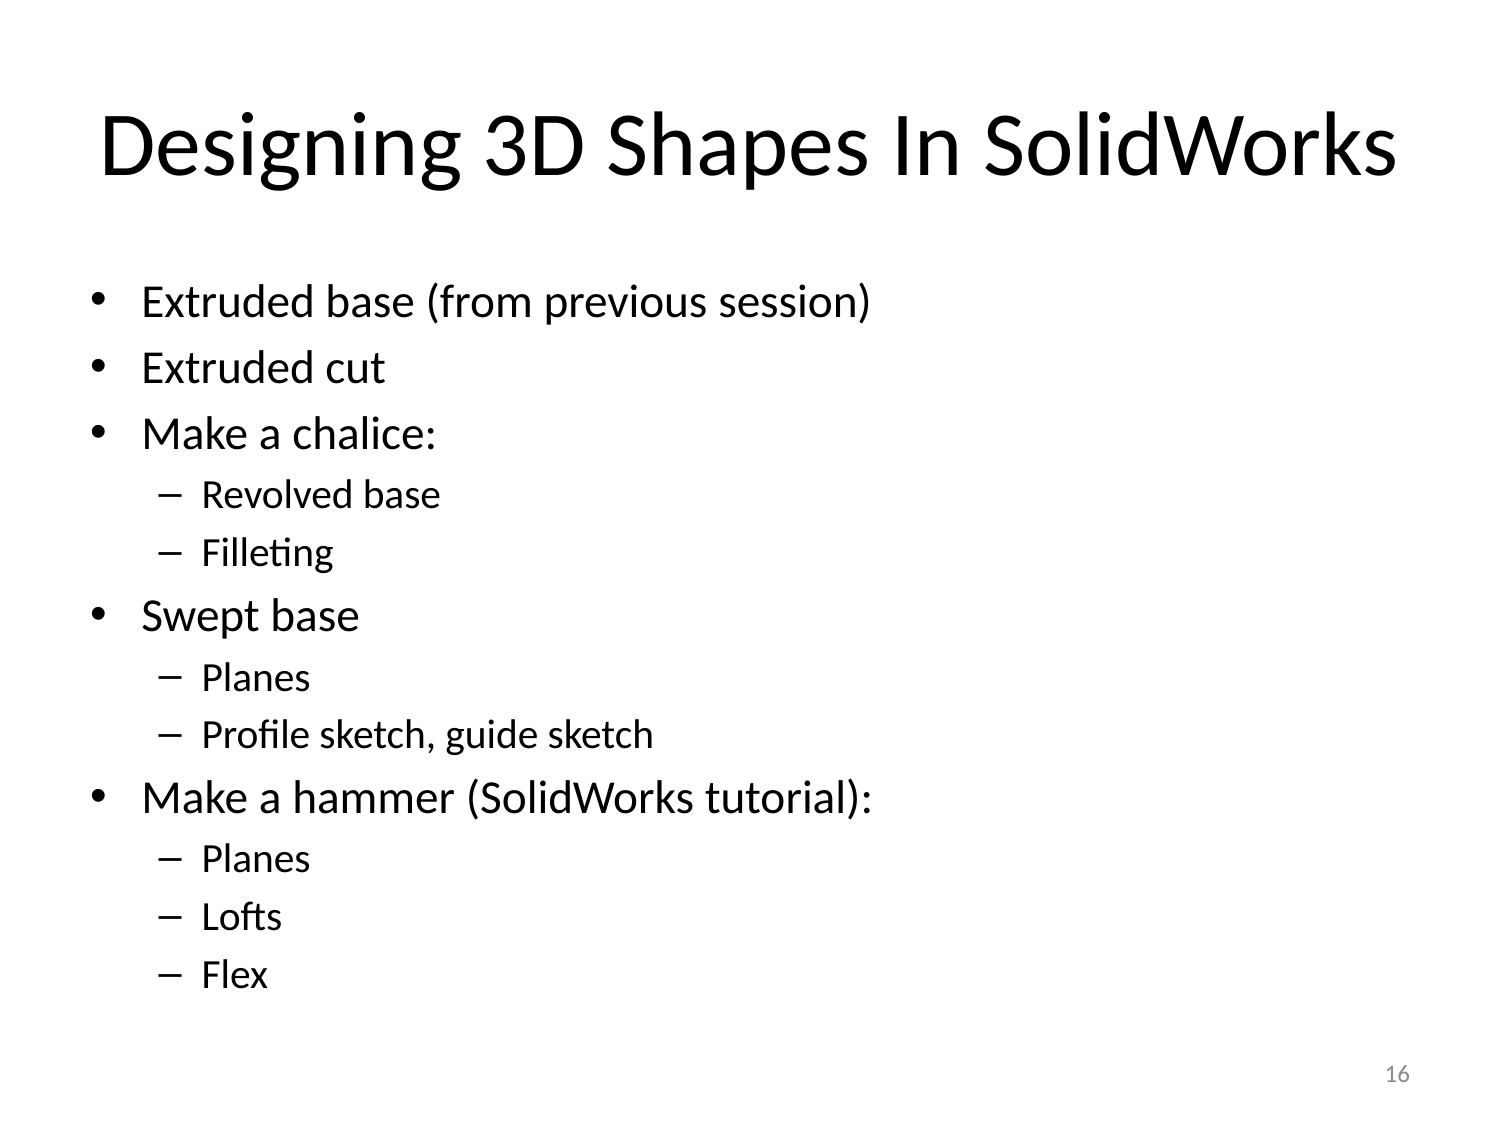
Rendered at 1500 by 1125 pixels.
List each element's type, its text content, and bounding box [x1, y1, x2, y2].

list Extruded base (from previous session) Extruded cut Make a chalice: Revolved base Filleting Swept base Planes Profile sketch, guide sketch Make a hammer (SolidWorks tutorial): Planes Lofts Flex [75, 262, 1425, 1005]
title Designing 3D Shapes In SolidWorks [75, 45, 1425, 233]
slide_number 16 [1074, 1042, 1425, 1103]
